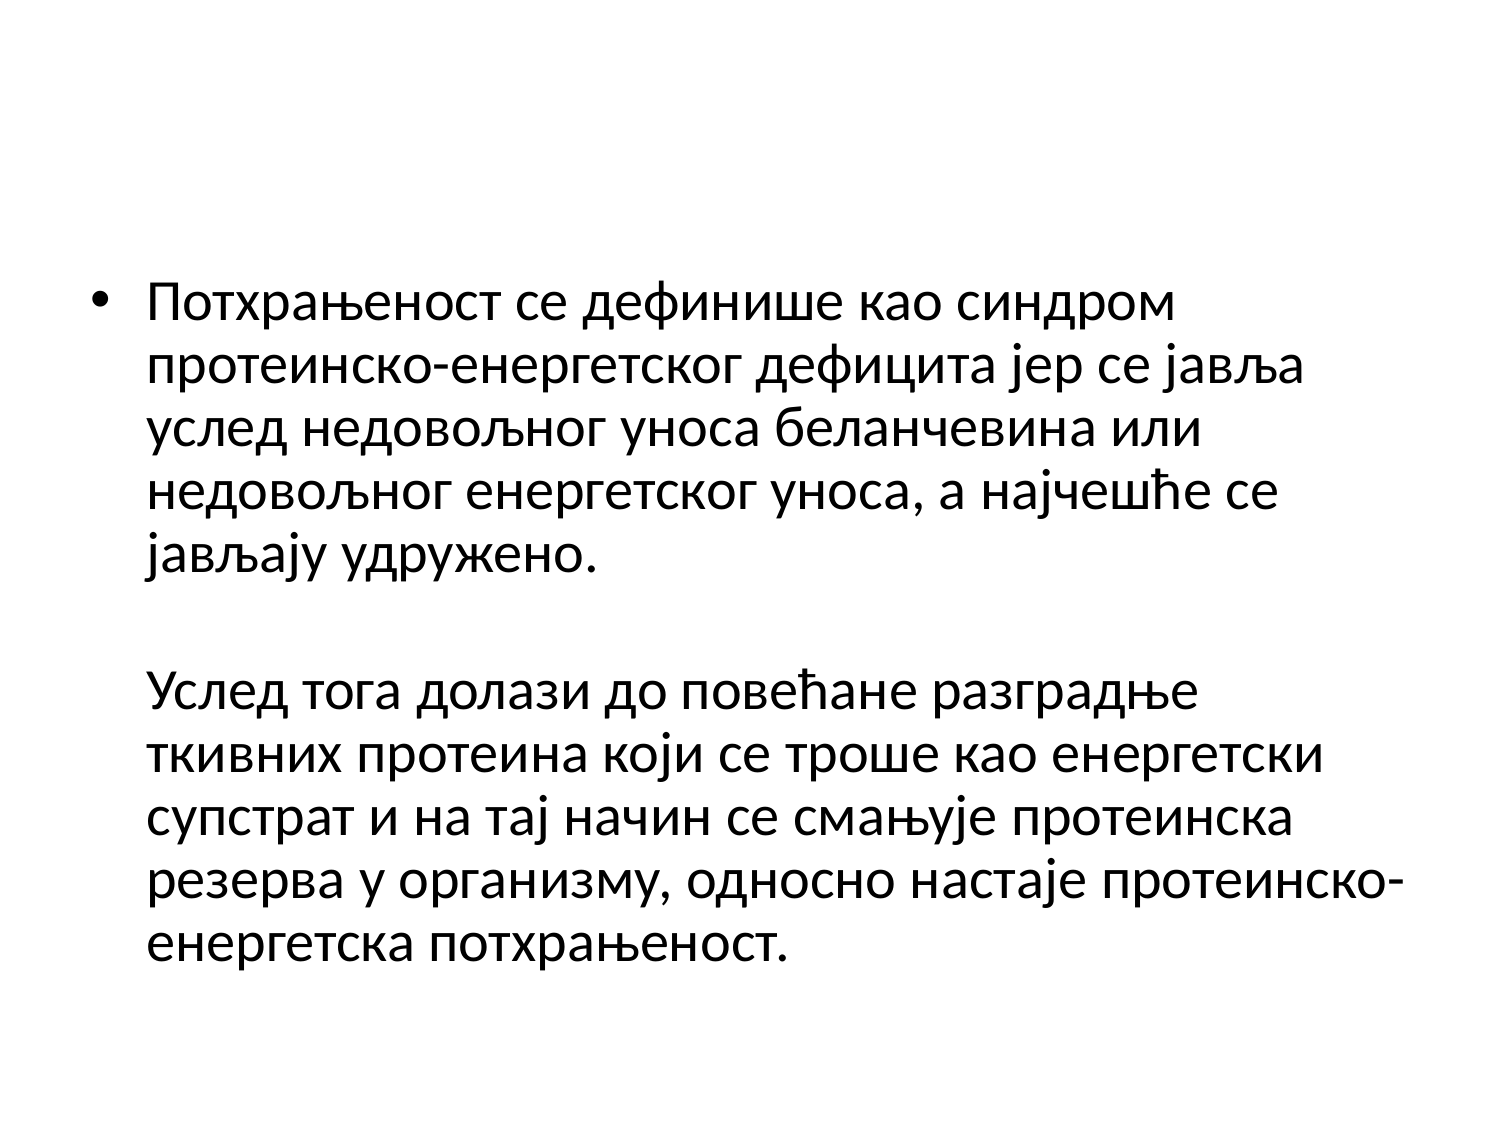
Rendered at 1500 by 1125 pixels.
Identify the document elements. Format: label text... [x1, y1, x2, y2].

list Потхрањеност се дефинише као синдром протеинско-енергетског дефицита јер се јавља услед недовољног уноса беланчевина или недовољног енергетског уноса, а најчешће се јављају удружено. Услед тога долази до повећане разградње ткивних протеина који се троше као енергетски супстрат и на тај начин се смањује протеинска резерва у организму, односно настаје протеинско-енергетска потхрањеност. [75, 262, 1425, 1125]
